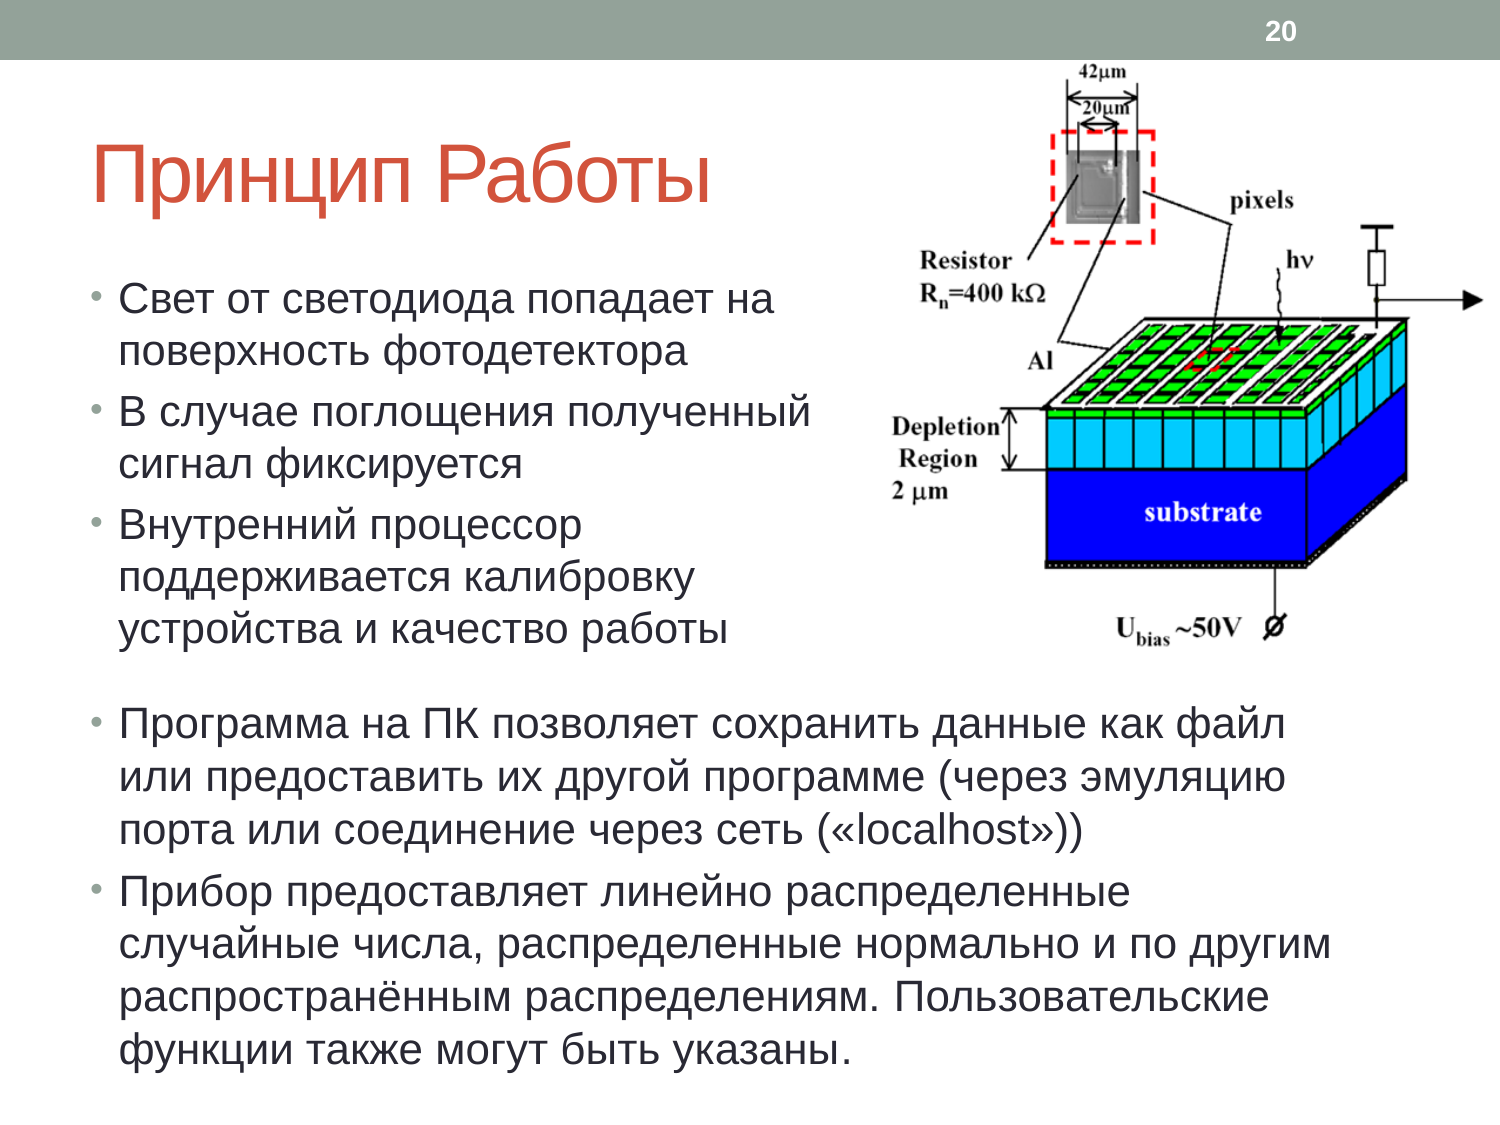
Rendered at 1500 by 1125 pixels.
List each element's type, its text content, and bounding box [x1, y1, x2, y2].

slide_number 20 [1250, 3, 1425, 57]
list Свет от светодиода попадает на поверхность фотодетектора В случае поглощения полученный сигнал фиксируется Внутренний процессор поддерживается калибровку устройства и качество работы [75, 262, 863, 663]
text_box Программа на ПК позволяет сохранить данные как файл или предоставить их другой программе (через эмуляцию порта или соединение через сеть («localhost»)) Прибор предоставляет линейно распределенные случайные числа, распределенные нормально и по другим распространённым распределениям. Пользовательские функции также могут быть указаны. [74, 687, 1363, 1088]
title Принцип Работы [75, 87, 884, 250]
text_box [887, 62, 1486, 663]
